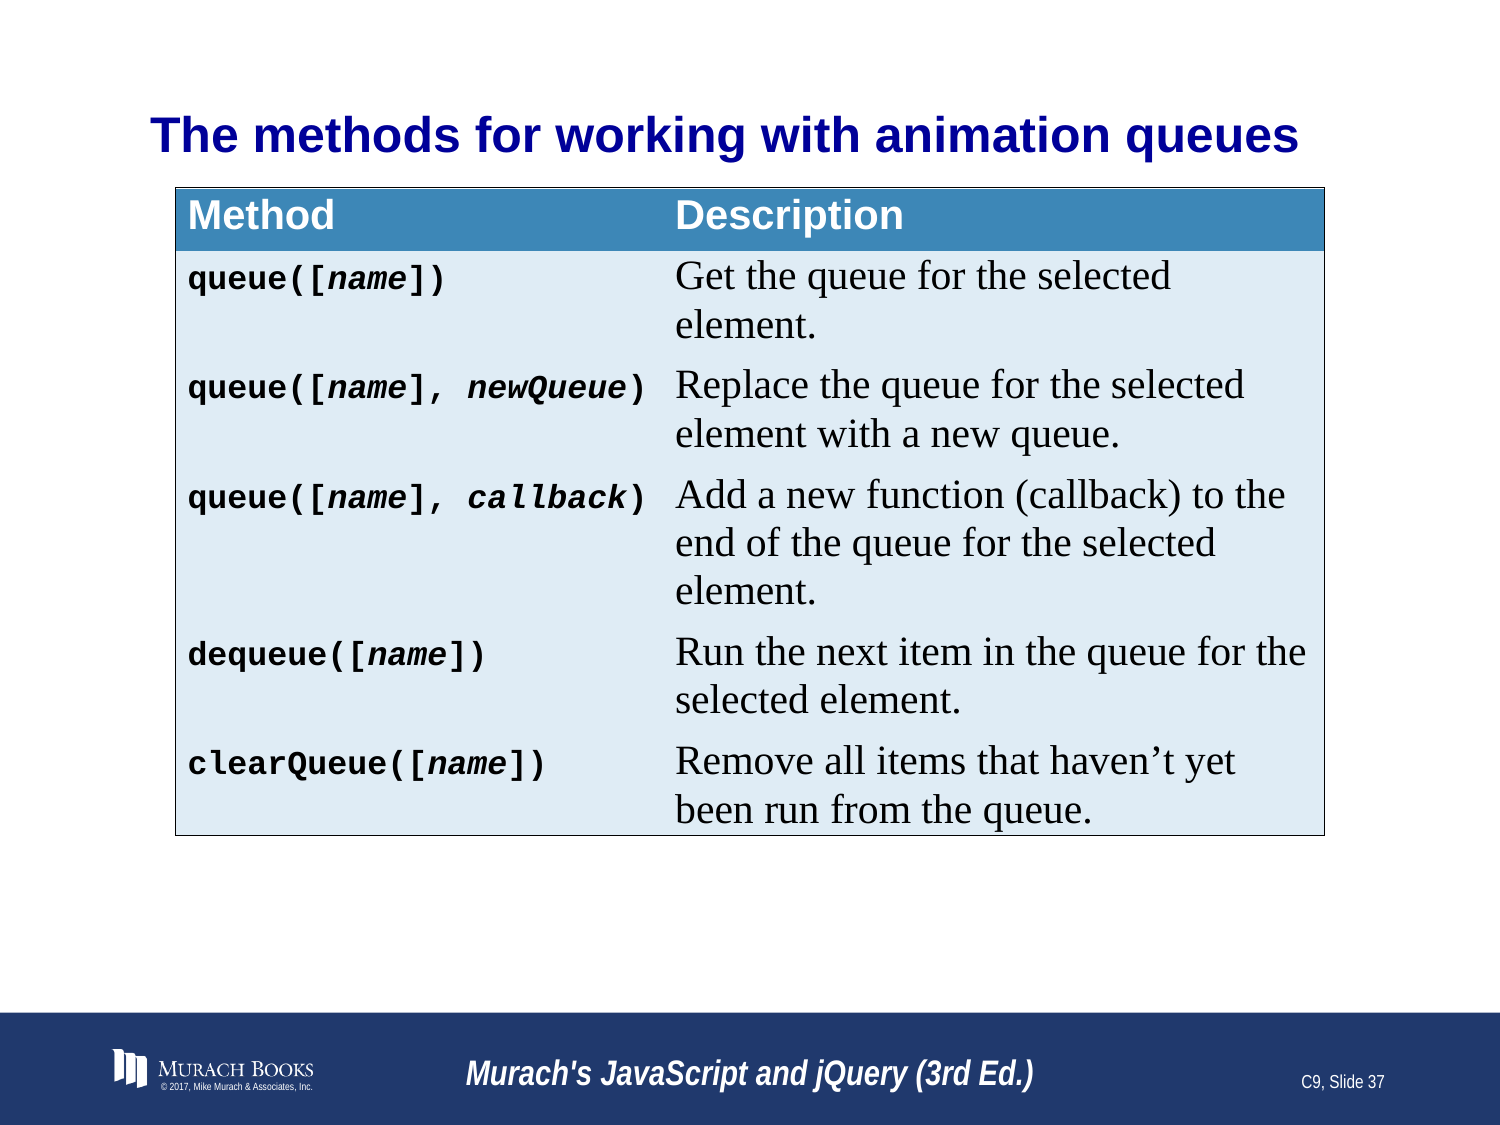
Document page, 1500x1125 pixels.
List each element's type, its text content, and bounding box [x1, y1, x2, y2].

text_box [149, 174, 1350, 849]
slide_number Murach's JavaScript and jQuery (3rd Ed.) [463, 1025, 1050, 1100]
slide_number C9, Slide 37 [1087, 1025, 1400, 1100]
title The methods for working with animation queues [150, 102, 1350, 164]
footer © 2017, Mike Murach & Associates, Inc. [12, 1025, 463, 1100]
